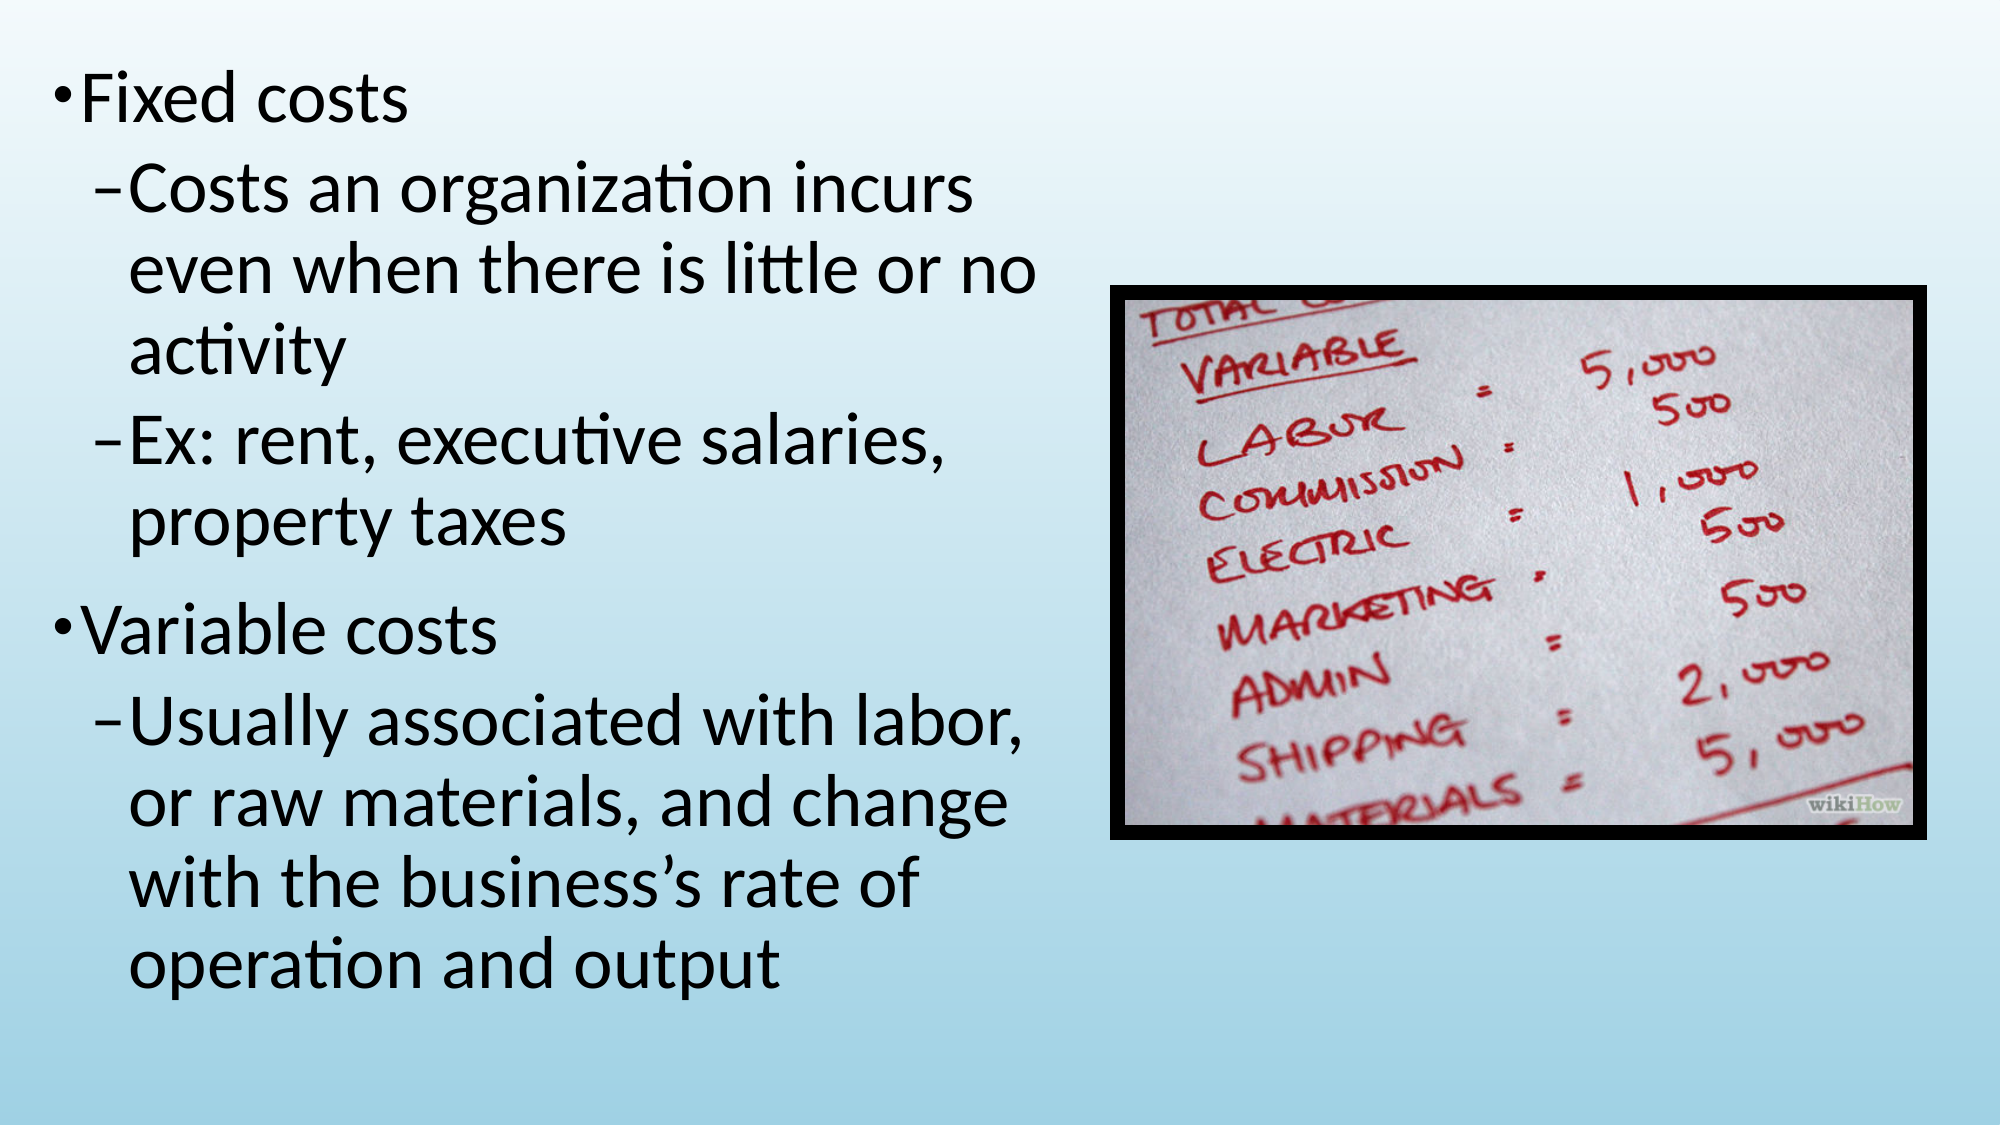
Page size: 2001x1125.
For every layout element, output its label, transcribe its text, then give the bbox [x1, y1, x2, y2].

picture [1124, 299, 1913, 826]
list Fixed costs Costs an organization incurs even when there is little or no activity Ex: rent, executive salaries, property taxes Variable costs Usually associated with labor, or raw materials, and change with the business’s rate of operation and output [37, 50, 1094, 910]
